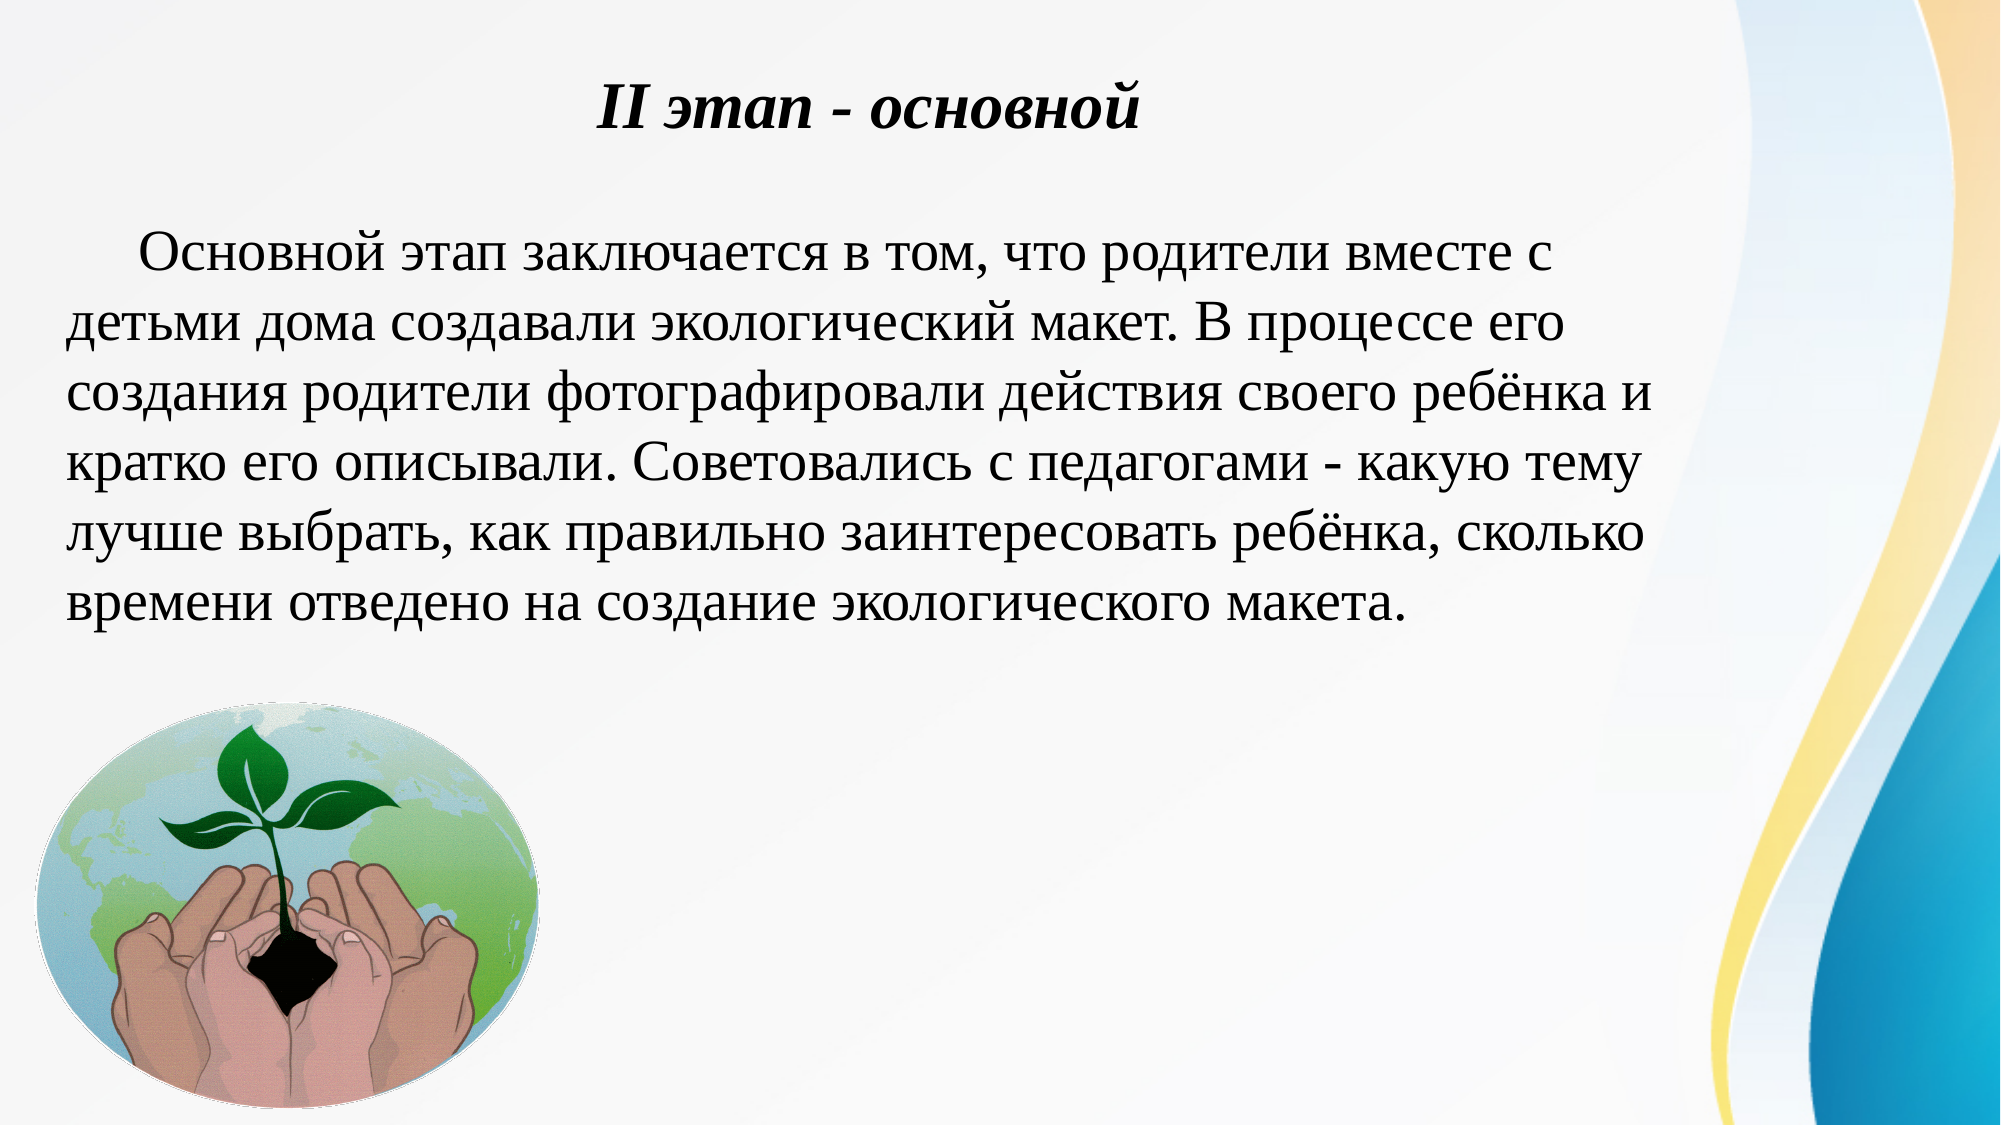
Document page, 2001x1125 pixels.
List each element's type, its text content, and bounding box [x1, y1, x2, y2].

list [34, 702, 540, 1109]
text_box II этап - основной Основной этап заключается в том, что родители вместе с детьми дома создавали экологический макет. В процессе его создания родители фотографировали действия своего ребёнка и кратко его описывали. Советовались с педагогами - какую тему лучше выбрать, как правильно заинтересовать ребёнка, сколько времени отведено на создание экологического макета. [51, 54, 1688, 640]
picture [0, 0, 2001, 1125]
